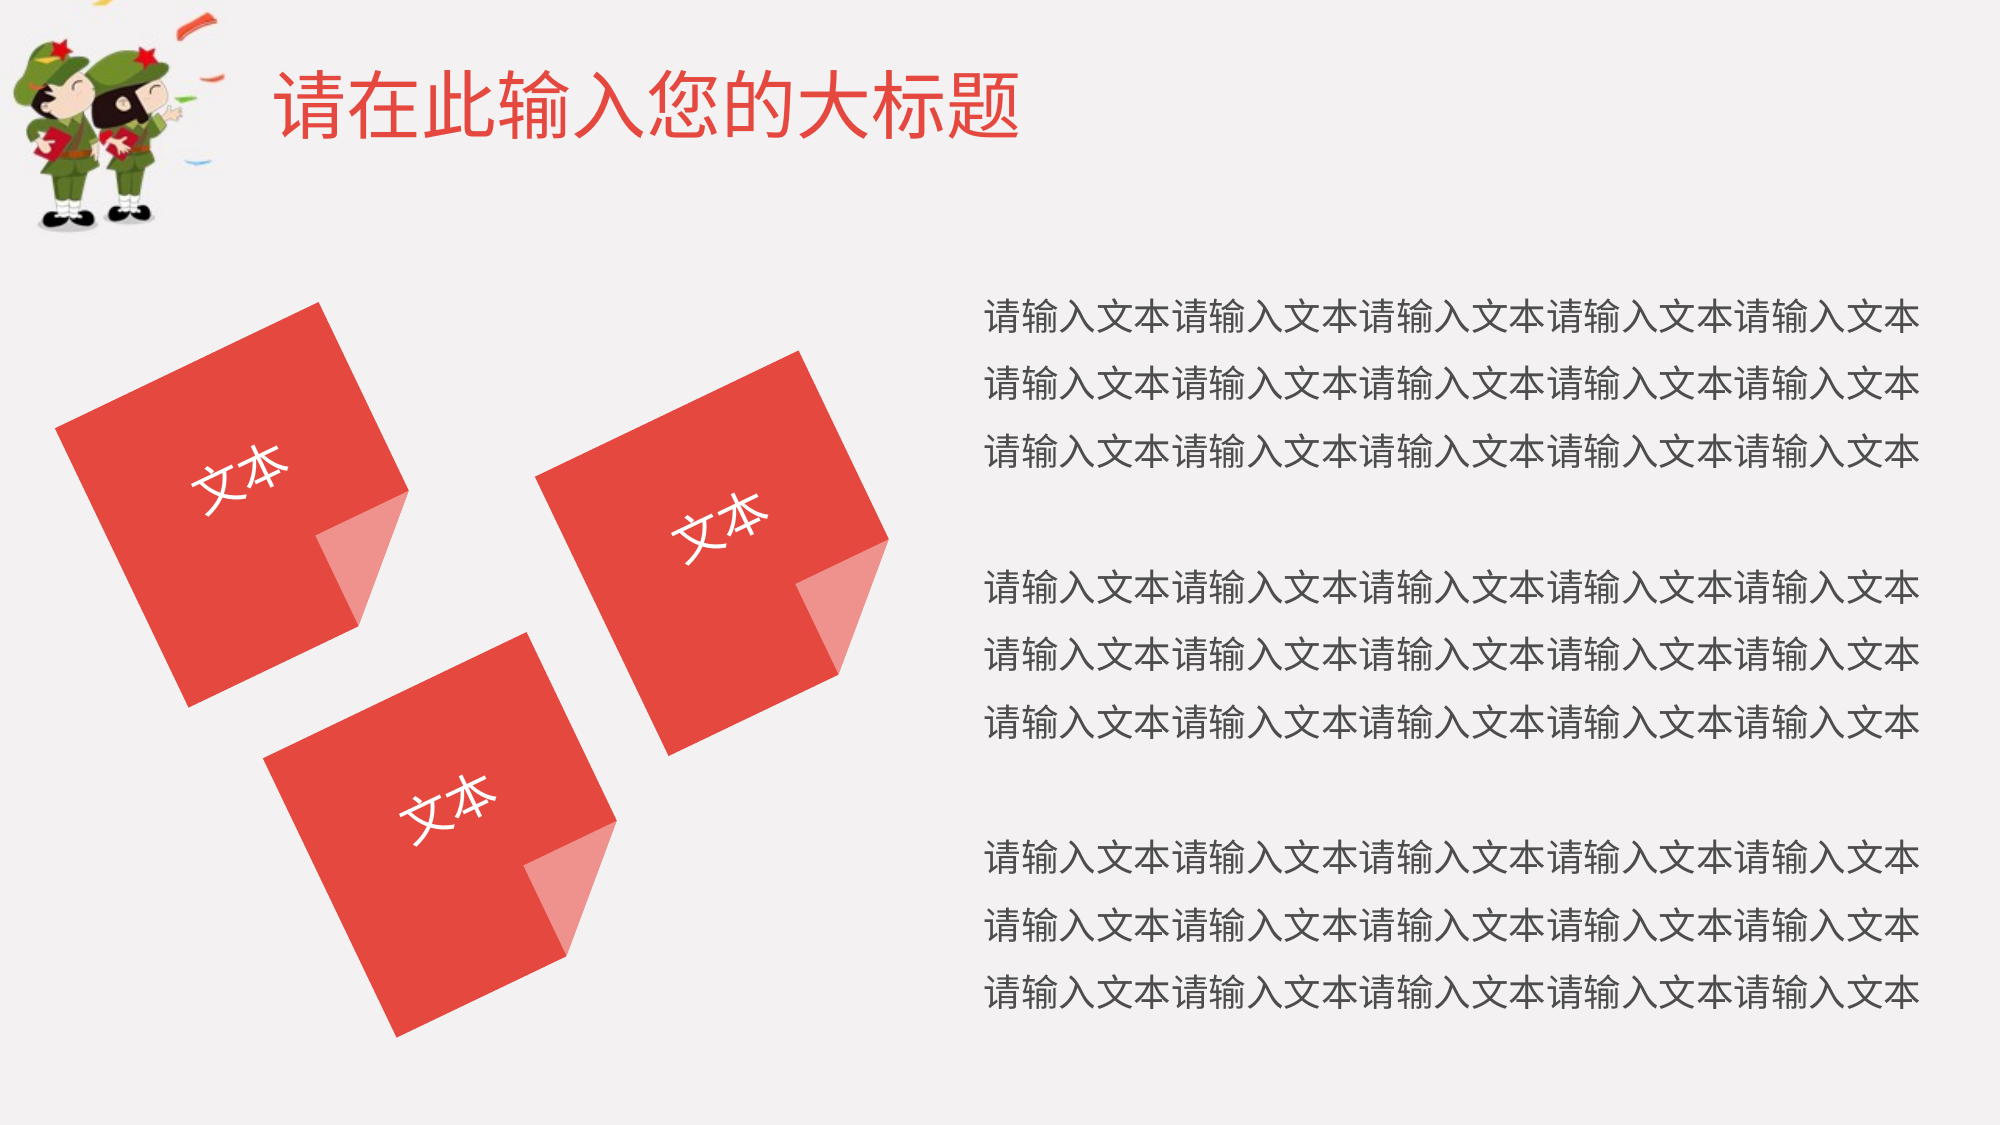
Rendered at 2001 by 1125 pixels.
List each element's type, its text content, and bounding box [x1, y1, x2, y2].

title 请在此输入您的大标题 [256, 39, 1821, 180]
text_box 请输入文本请输入文本请输入文本请输入文本请输入文本请输入文本请输入文本请输入文本请输入文本请输入文本请输入文本请输入文本请输入文本请输入文本请输入文本 [968, 250, 1939, 492]
picture [0, 0, 2000, 1125]
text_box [315, 679, 644, 990]
text_box 请输入文本请输入文本请输入文本请输入文本请输入文本请输入文本请输入文本请输入文本请输入文本请输入文本请输入文本请输入文本请输入文本请输入文本请输入文本 [968, 792, 1939, 1034]
text_box 请输入文本请输入文本请输入文本请输入文本请输入文本请输入文本请输入文本请输入文本请输入文本请输入文本请输入文本请输入文本请输入文本请输入文本请输入文本 [968, 521, 1939, 763]
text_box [107, 349, 436, 660]
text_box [587, 398, 916, 709]
